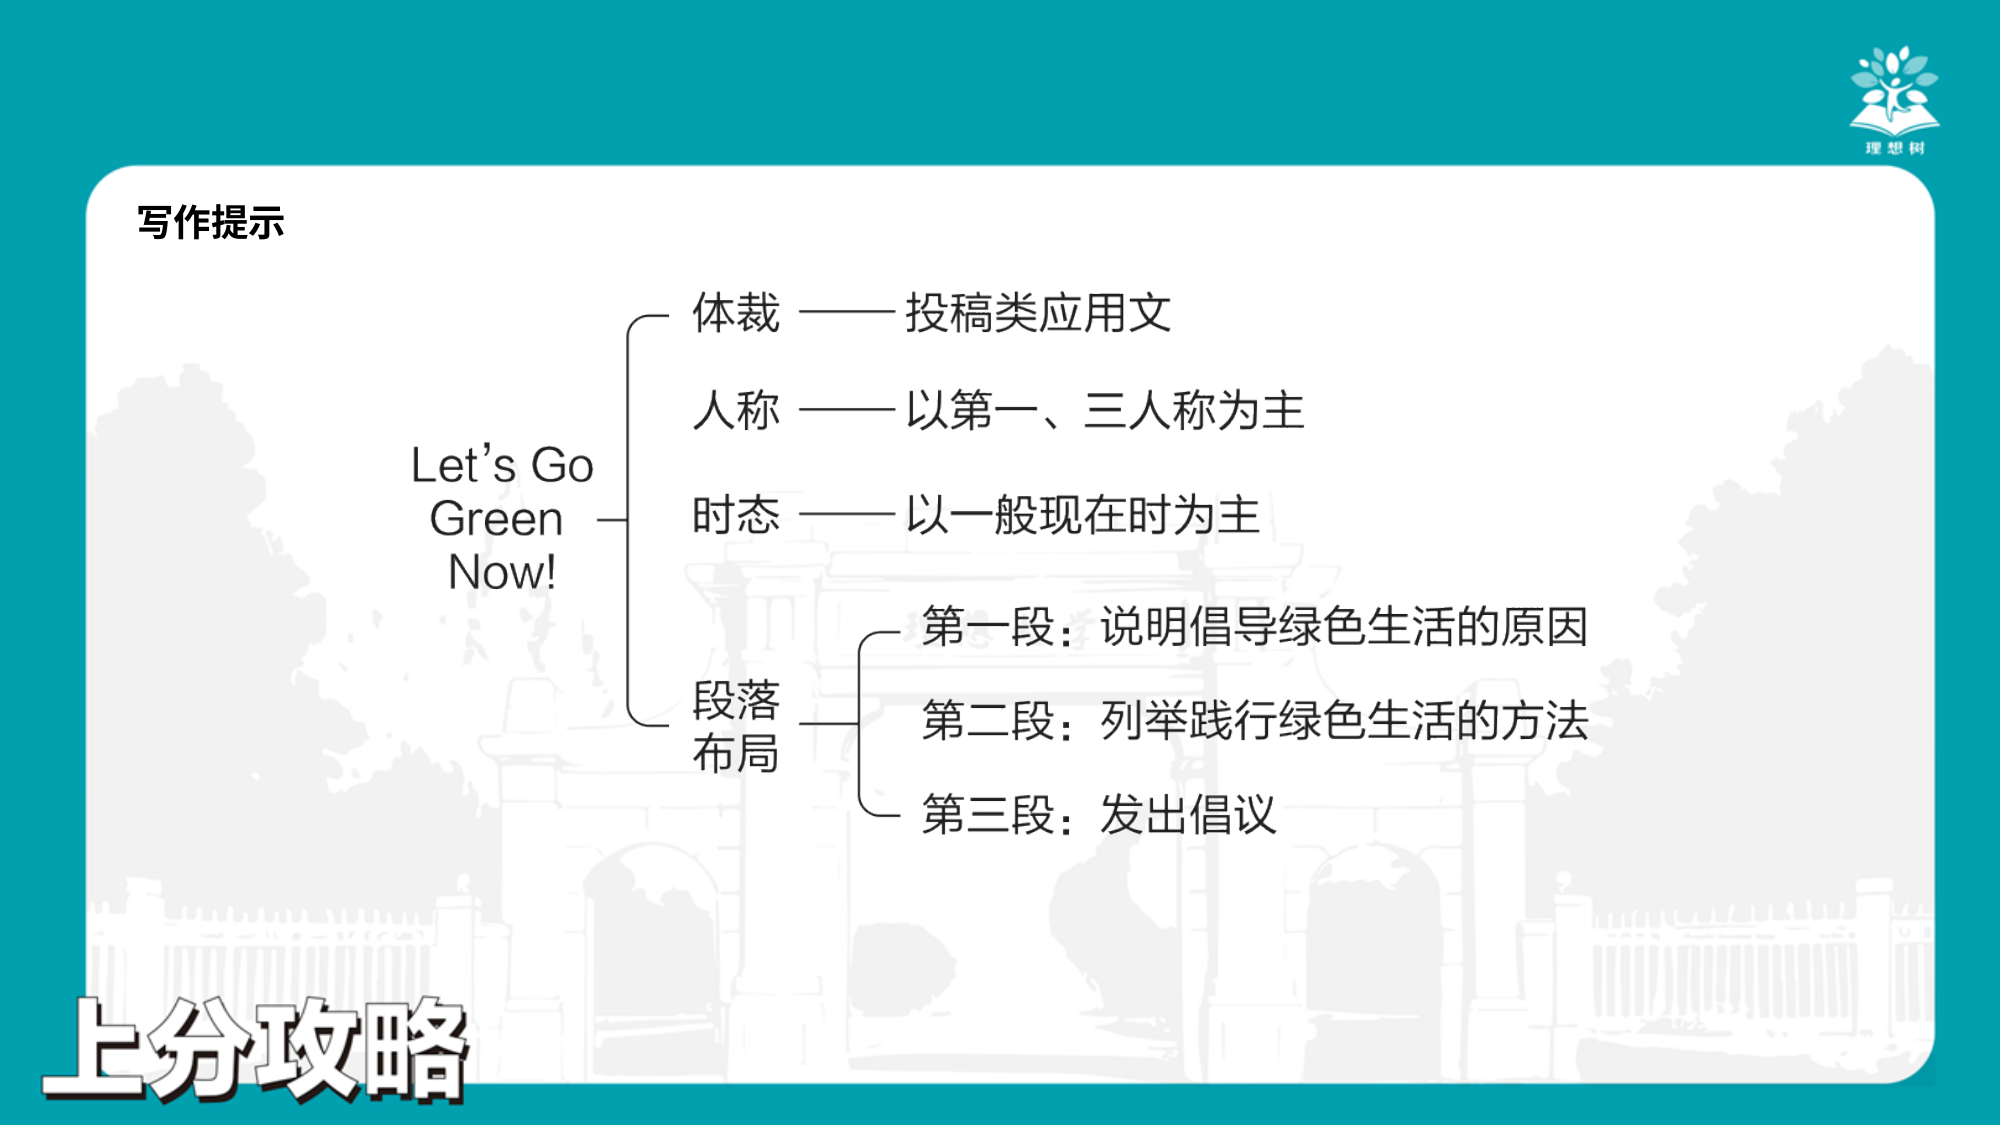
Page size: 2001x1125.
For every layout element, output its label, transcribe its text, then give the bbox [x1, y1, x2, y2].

text_box 写作提示 [136, 177, 1865, 237]
picture [0, 0, 2000, 1125]
